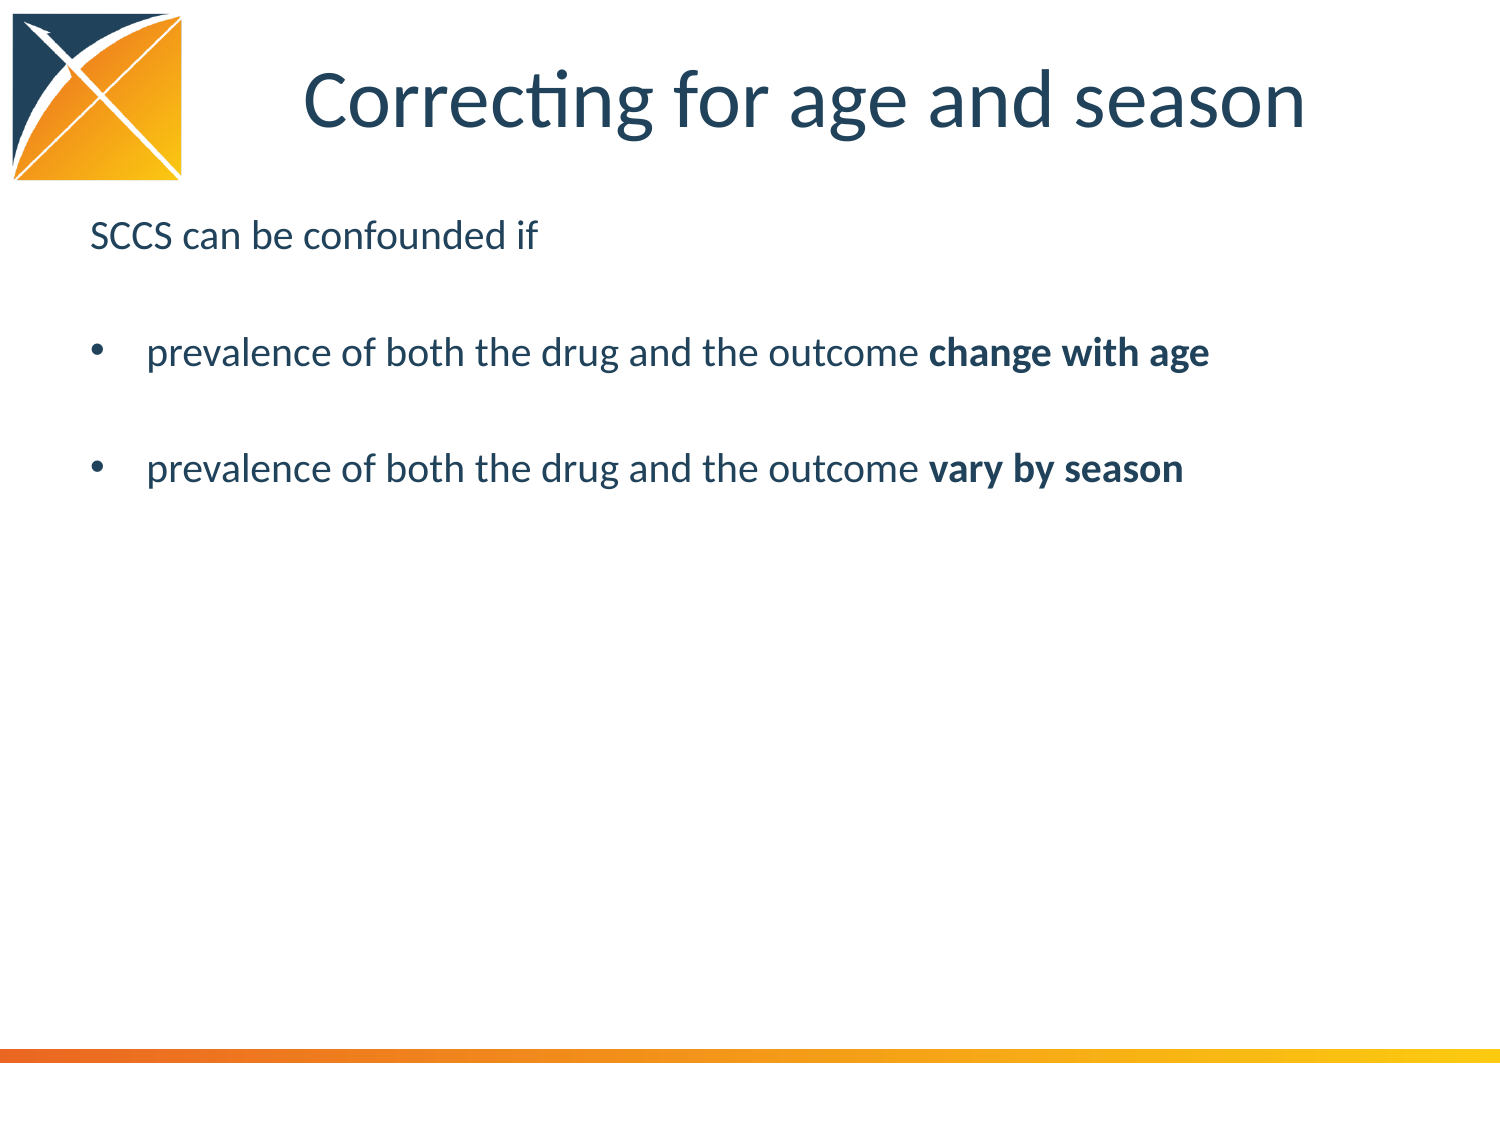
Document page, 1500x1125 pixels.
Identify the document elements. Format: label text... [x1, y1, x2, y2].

title Correcting for age and season [187, 24, 1425, 163]
picture [0, 0, 206, 200]
list SCCS can be confounded if prevalence of both the drug and the outcome change with age prevalence of both the drug and the outcome vary by season [75, 200, 1425, 1005]
